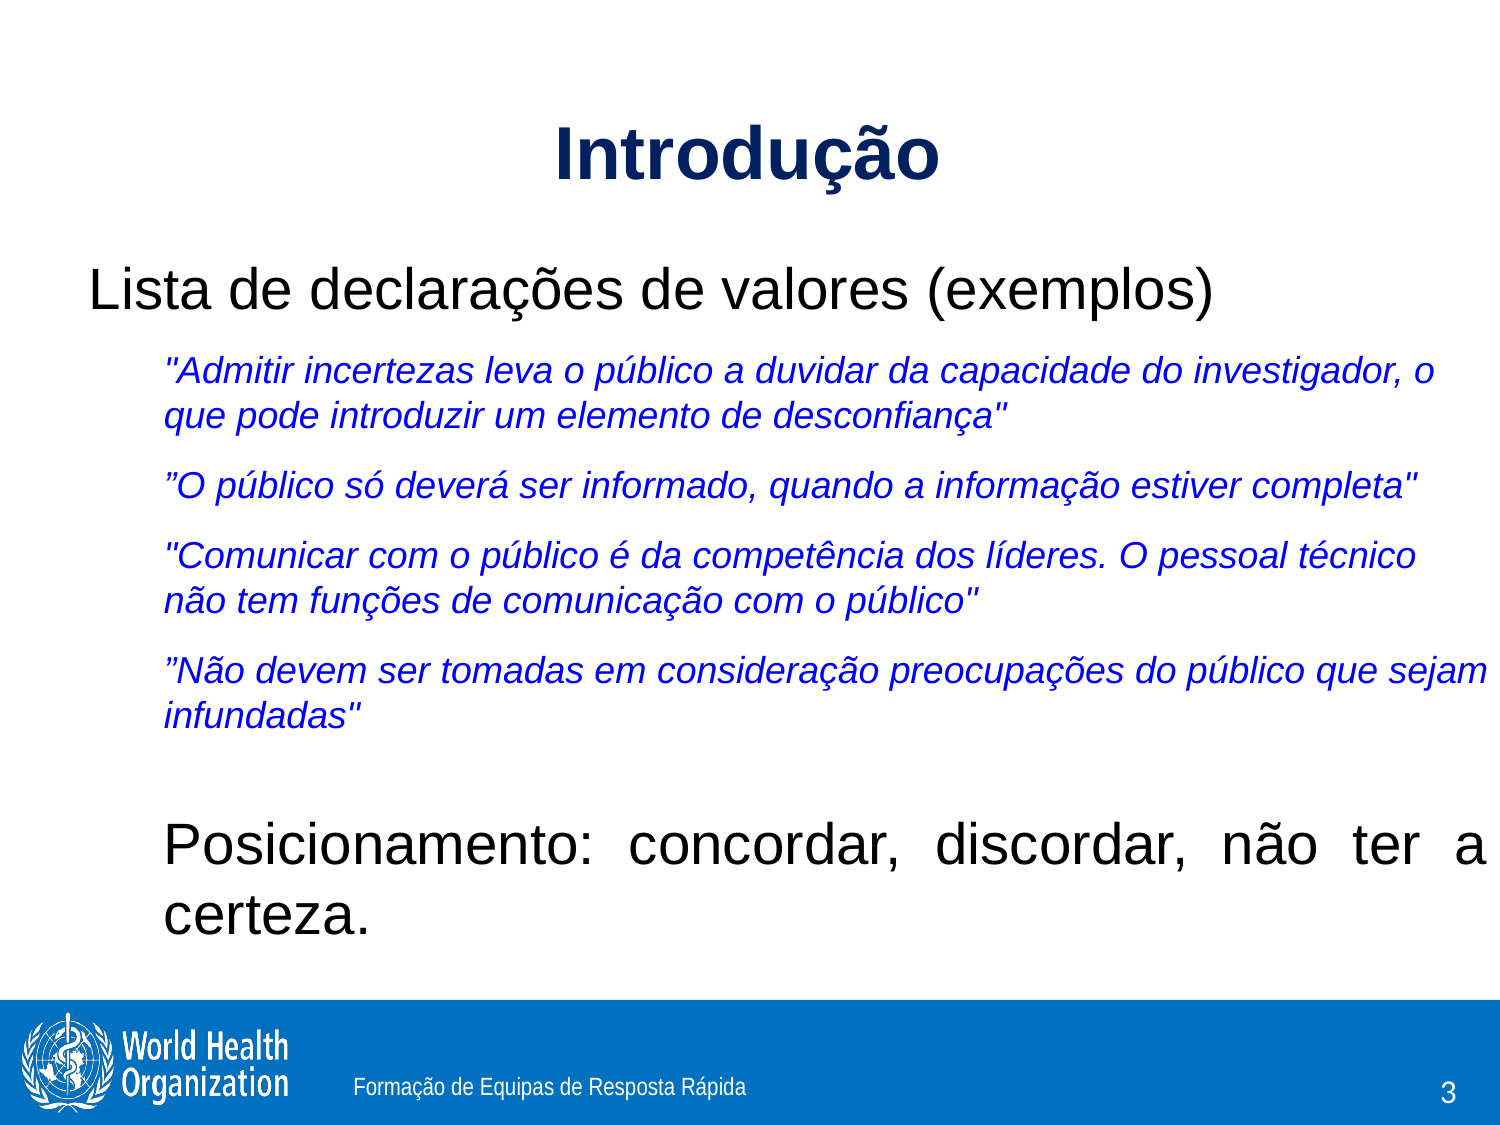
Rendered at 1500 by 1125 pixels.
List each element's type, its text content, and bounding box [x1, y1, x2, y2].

text_box Lista de declarações de valores (exemplos) "Admitir incertezas leva o público a duvidar da capacidade do investigador, o que pode introduzir um elemento de desconfiança" ”O público só deverá ser informado, quando a informação estiver completa" "Comunicar com o público é da competência dos líderes. O pessoal técnico não tem funções de comunicação com o público" ”Não devem ser tomadas em consideração preocupações do público que sejam infundadas" Posicionamento: concordar, discordar, não ter a certeza. [74, 243, 1500, 954]
picture [21, 1012, 288, 1113]
title Introdução [73, 56, 1424, 244]
